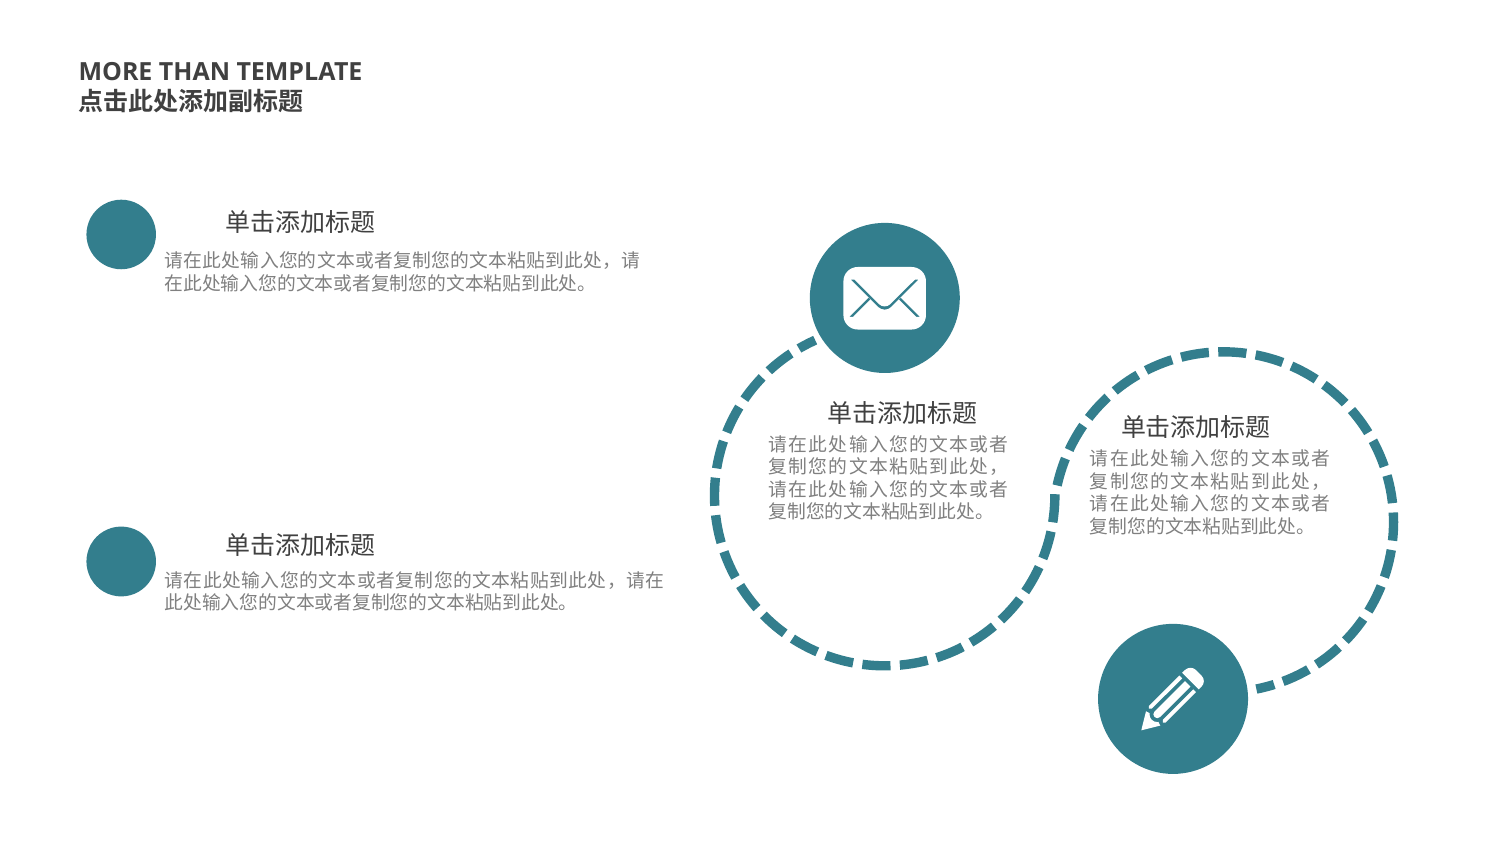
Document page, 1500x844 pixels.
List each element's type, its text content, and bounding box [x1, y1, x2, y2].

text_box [809, 222, 961, 374]
text_box [86, 199, 156, 270]
text_box 单击添加标题 [152, 193, 449, 244]
text_box [755, 344, 835, 384]
text_box 请在此处输入您的文本或者复制您的文本粘贴到此处，请在此处输入您的文本或者复制您的文本粘贴到此处。 [1075, 450, 1345, 545]
text_box 单击添加标题 [152, 516, 449, 567]
text_box [713, 386, 1056, 667]
text_box 请在此处输入您的文本或者复制您的文本粘贴到此处，请在此处输入您的文本或者复制您的文本粘贴到此处。 [149, 241, 656, 302]
text_box [1105, 351, 1341, 398]
text_box 请在此处输入您的文本或者复制您的文本粘贴到此处，请在此处输入您的文本或者复制您的文本粘贴到此处。 [753, 436, 1024, 530]
text_box [1056, 450, 1075, 490]
text_box 单击添加标题 [1047, 398, 1345, 450]
text_box 单击添加标题 [753, 384, 1051, 436]
text_box [1227, 401, 1395, 690]
text_box [86, 526, 156, 597]
text_box 请在此处输入您的文本或者复制您的文本粘贴到此处，请在此处输入您的文本或者复制您的文本粘贴到此处。 [149, 560, 679, 621]
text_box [1097, 623, 1249, 775]
